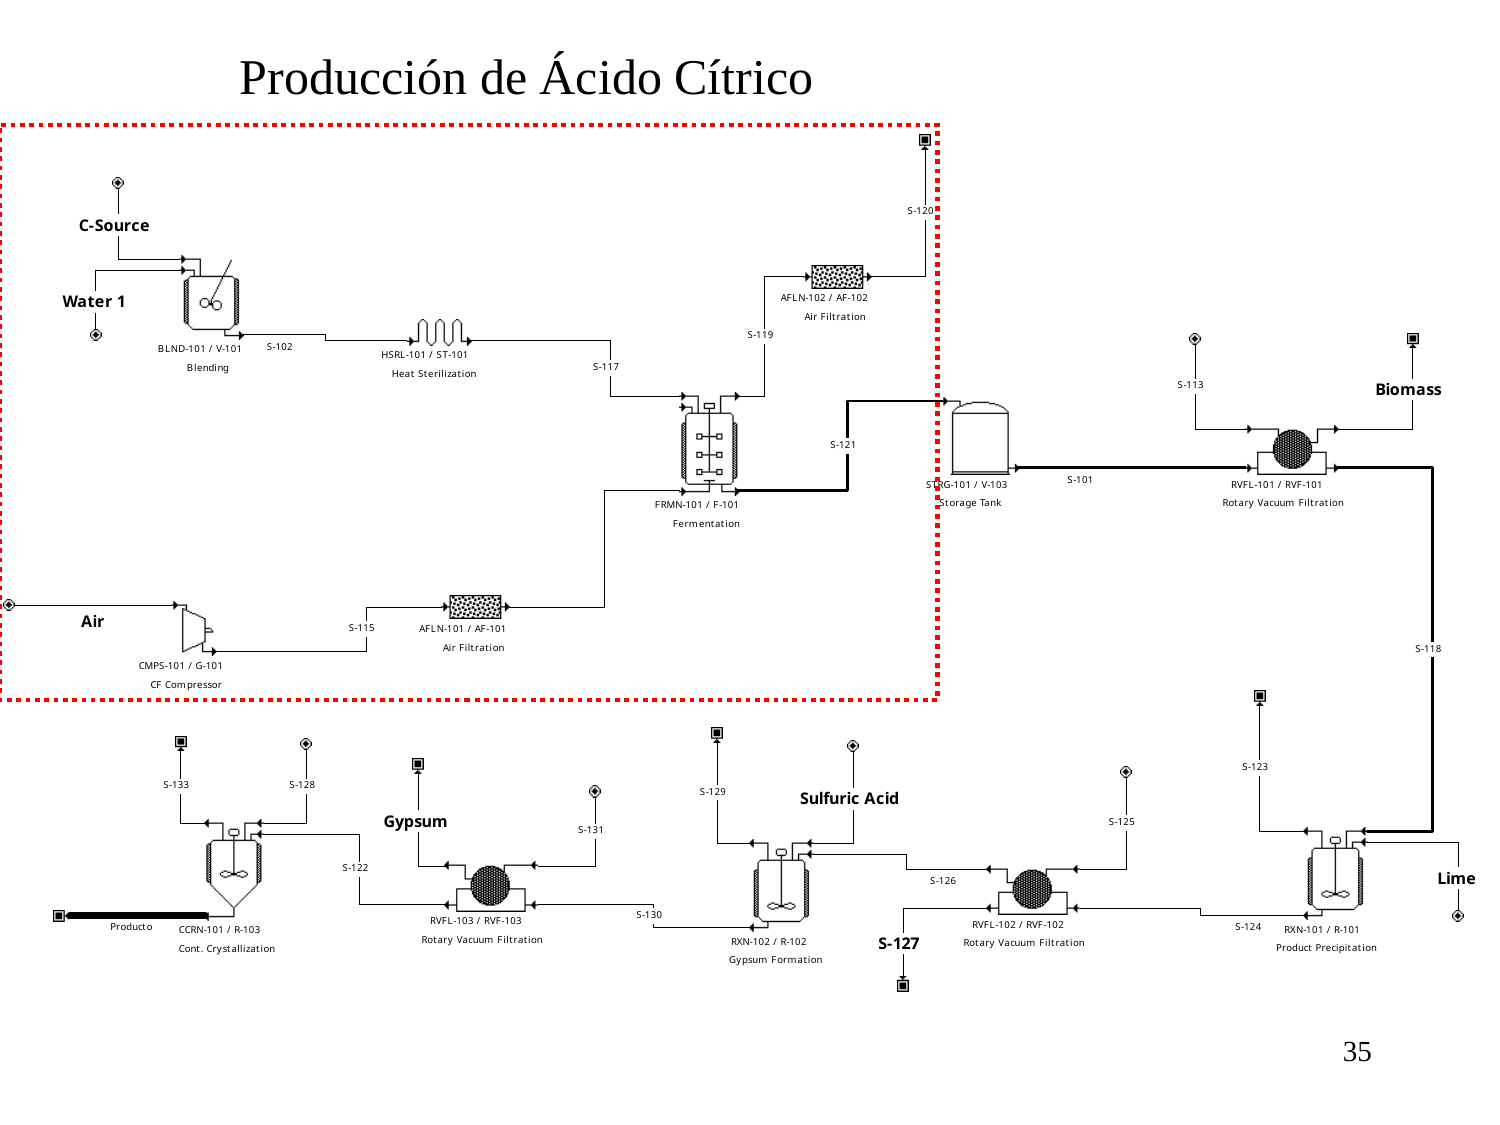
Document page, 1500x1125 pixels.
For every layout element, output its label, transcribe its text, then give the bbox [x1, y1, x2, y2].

slide_number 35 [1074, 1024, 1388, 1101]
text_box Producción de Ácido Cítrico [225, 37, 1400, 113]
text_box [0, 133, 1500, 992]
text_box [0, 125, 938, 131]
